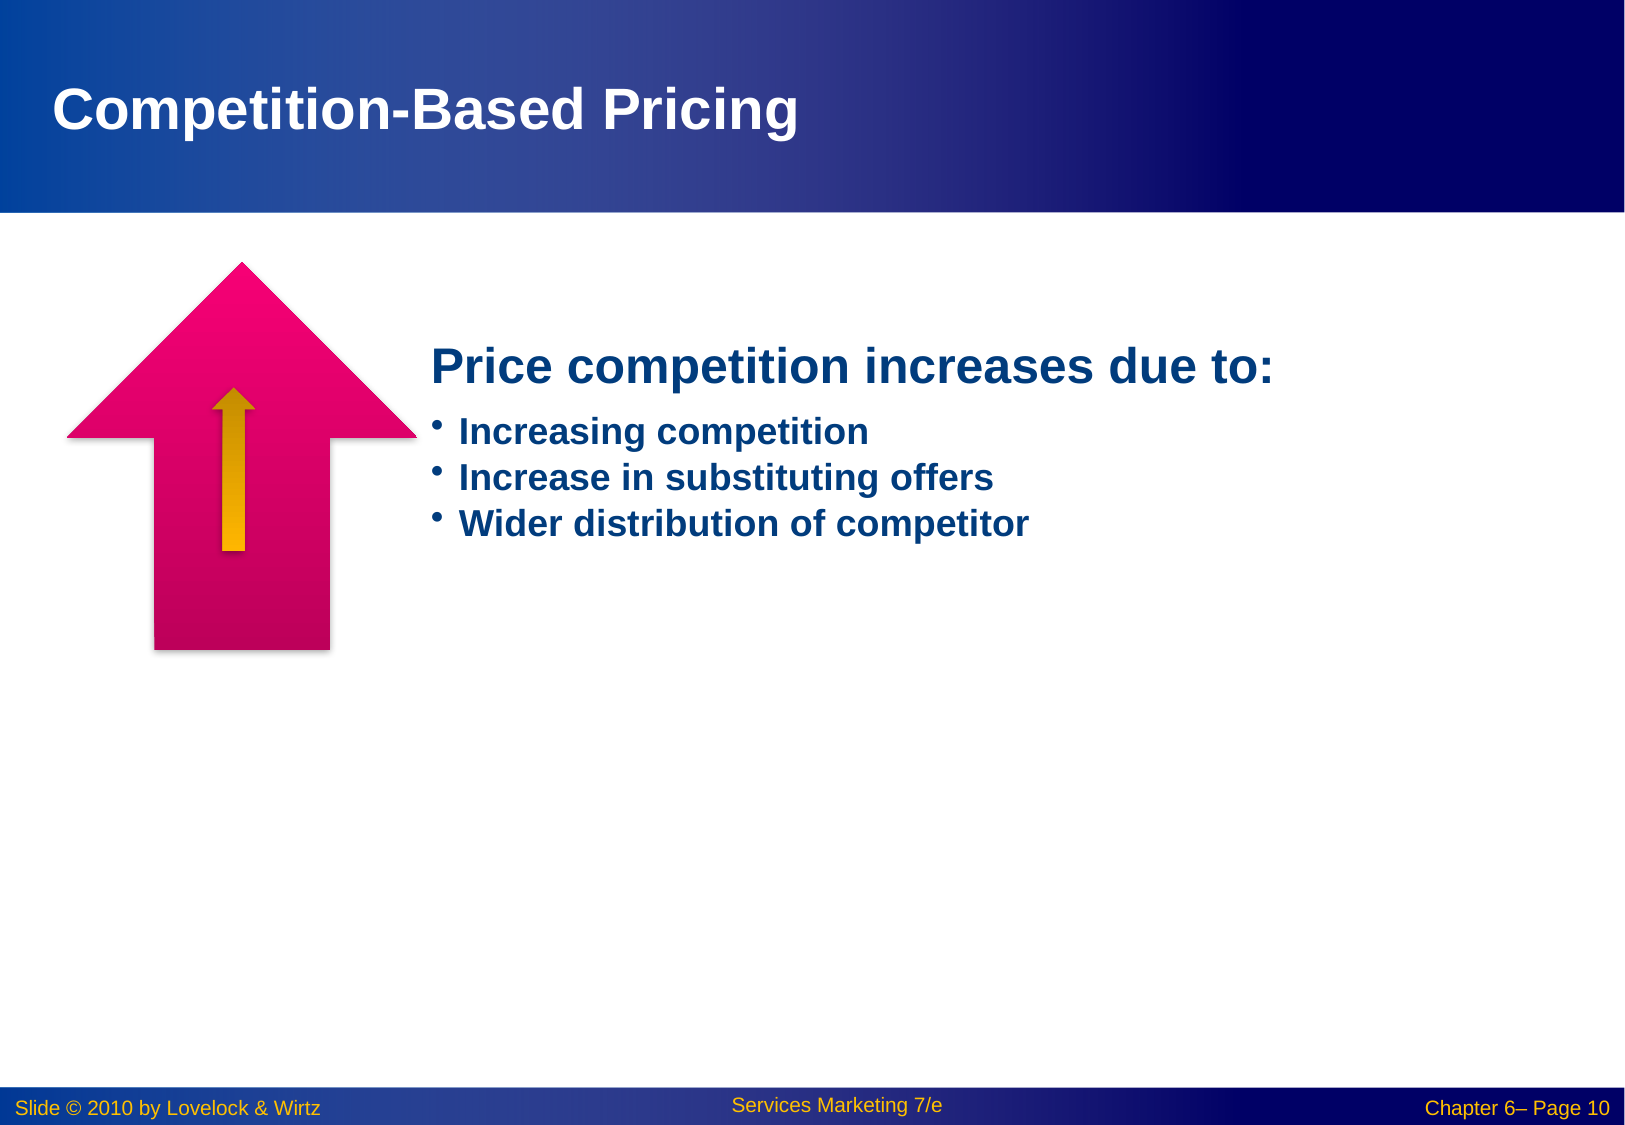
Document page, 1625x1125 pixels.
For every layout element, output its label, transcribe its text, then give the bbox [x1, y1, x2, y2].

title Competition-Based Pricing [36, 37, 1088, 176]
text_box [86, 262, 1588, 1071]
